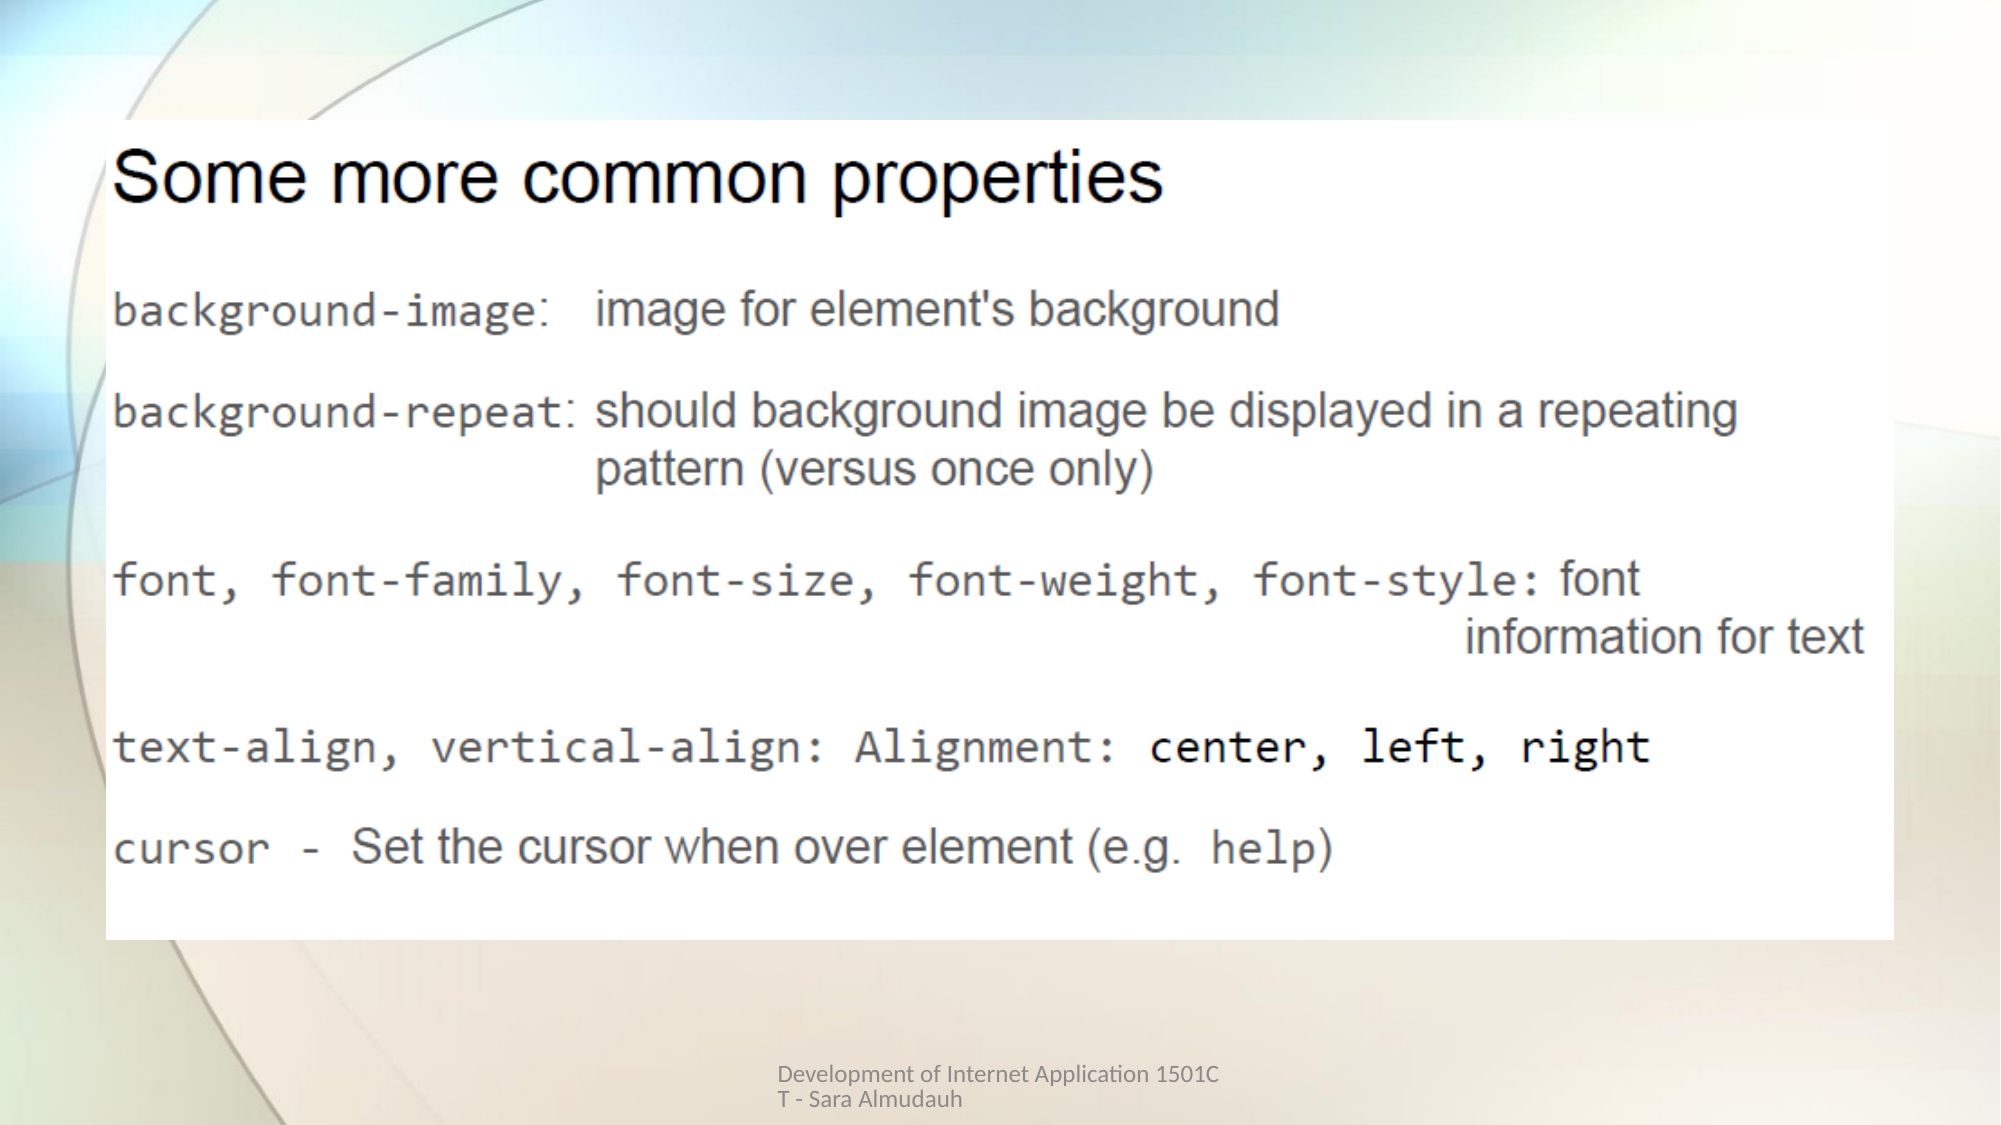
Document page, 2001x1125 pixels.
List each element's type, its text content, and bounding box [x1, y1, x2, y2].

picture [0, 0, 2001, 1125]
footer Development of Internet Application 1501CT - Sara Almudauh [762, 1042, 1238, 1103]
